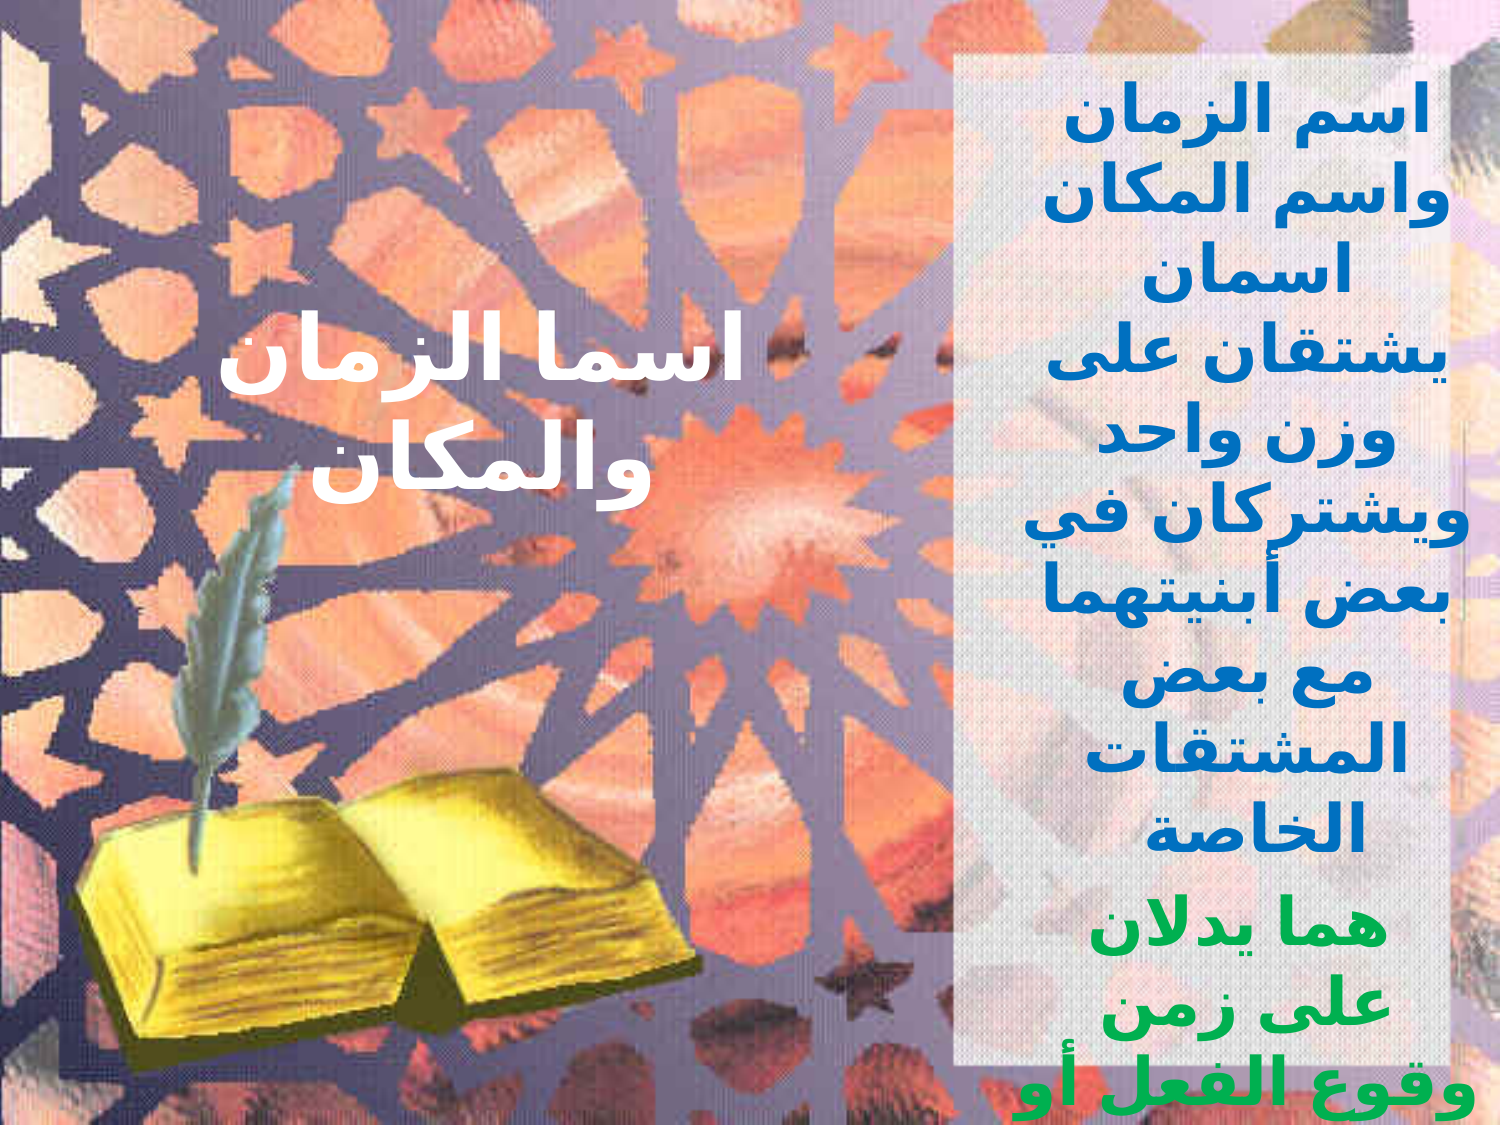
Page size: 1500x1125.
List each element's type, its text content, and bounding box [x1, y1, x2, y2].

title اسما الزمان والمكان [152, 93, 814, 704]
subtitle اسم الزمان واسم المكان اسمان يشتقان على وزن واحد ويشتركان في بعض أبنيتهما مع بعض المشتقات الخاصة هما يدلان على زمن وقوع الفعل أو مكانه [996, 58, 1500, 1067]
picture [0, 0, 1500, 1125]
